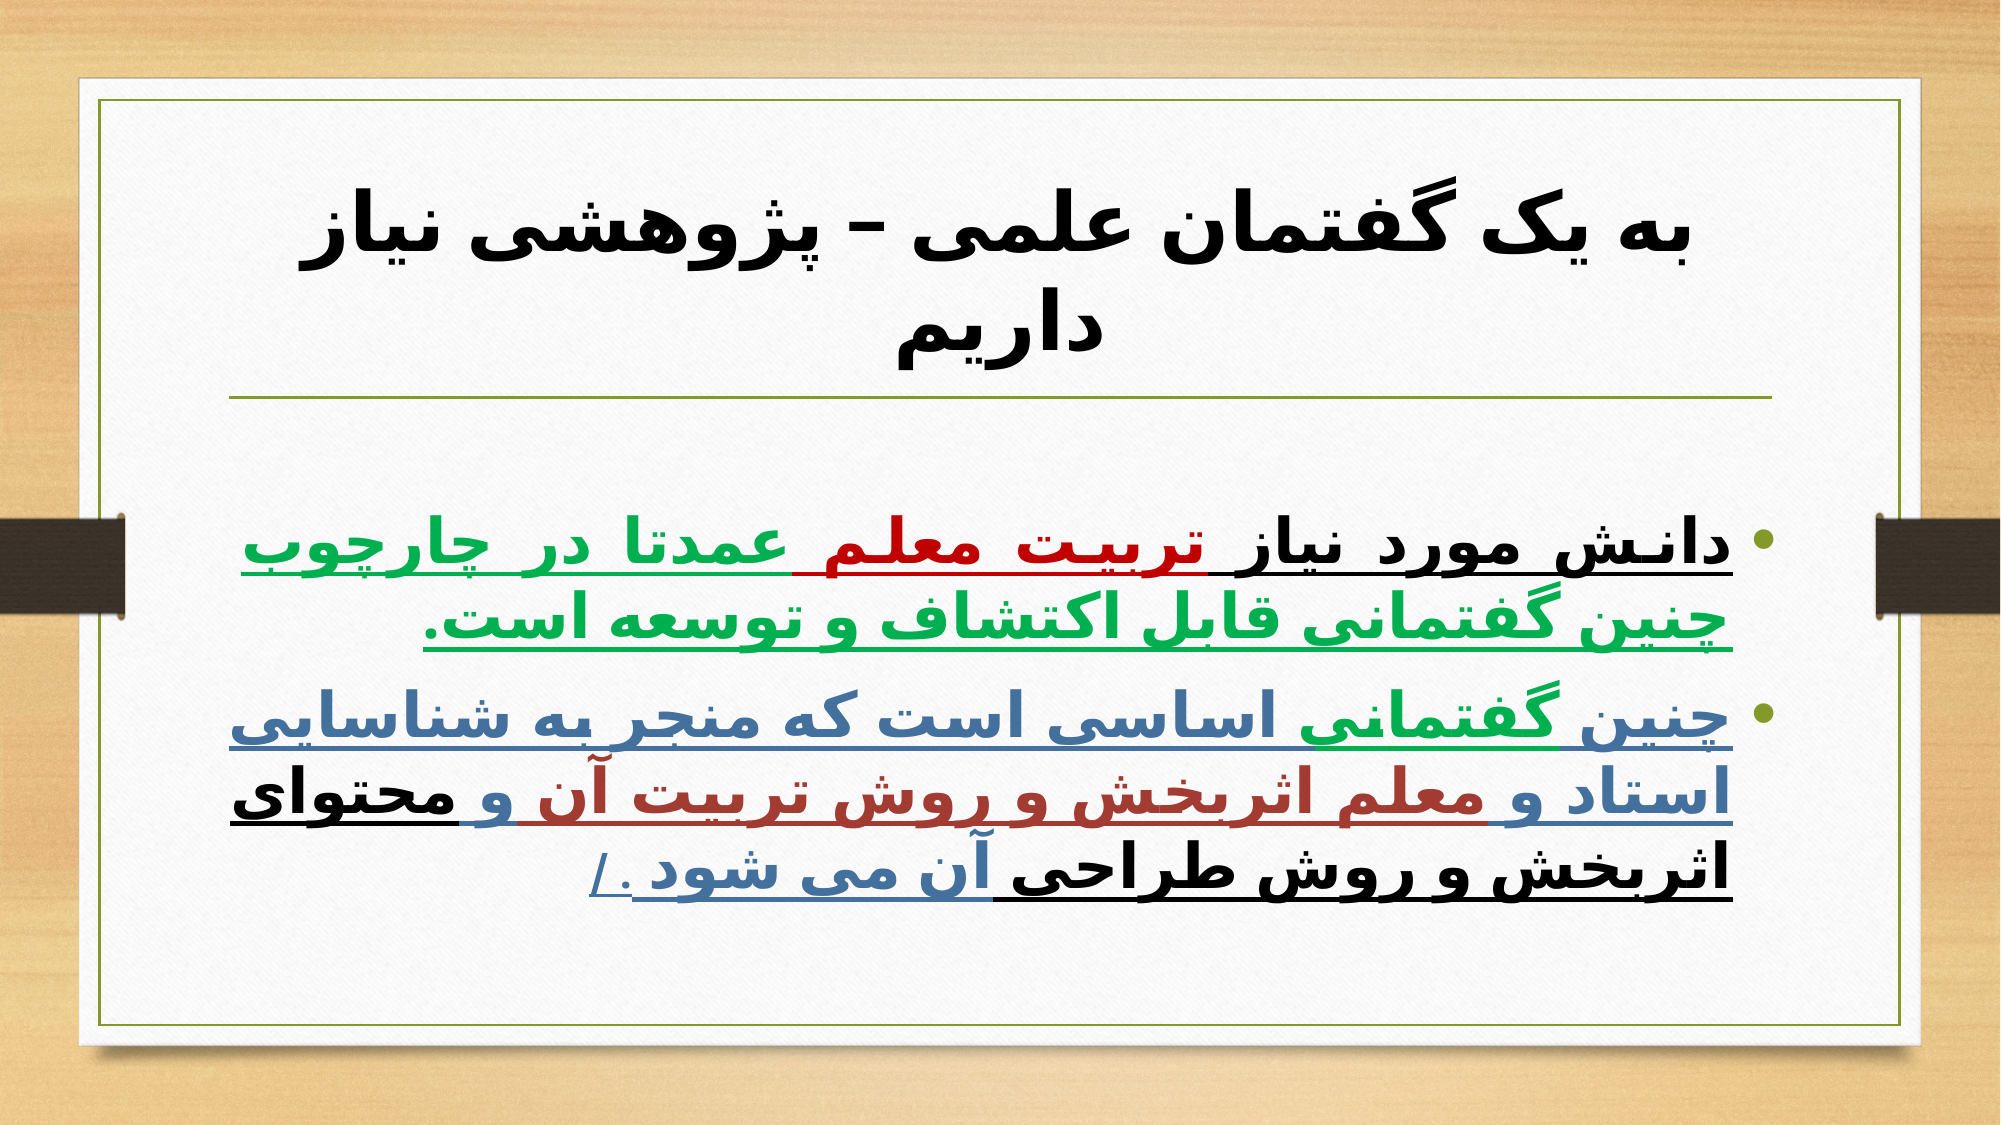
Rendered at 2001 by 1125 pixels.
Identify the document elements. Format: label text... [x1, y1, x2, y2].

picture [0, 0, 2001, 1125]
title به یک گفتمان علمی – پژوهشی نیاز داریم [212, 161, 1788, 375]
list دانش مورد نیاز تربیت معلم عمدتا در چارچوب چنین گفتمانی قابل اکتشاف و توسعه است. چنین گفتمانی اساسی است که منجر به شناسایی استاد و معلم اثربخش و روش تربیت آن و محتوای اثربخش و روش طراحی آن می شود . / [212, 419, 1788, 964]
